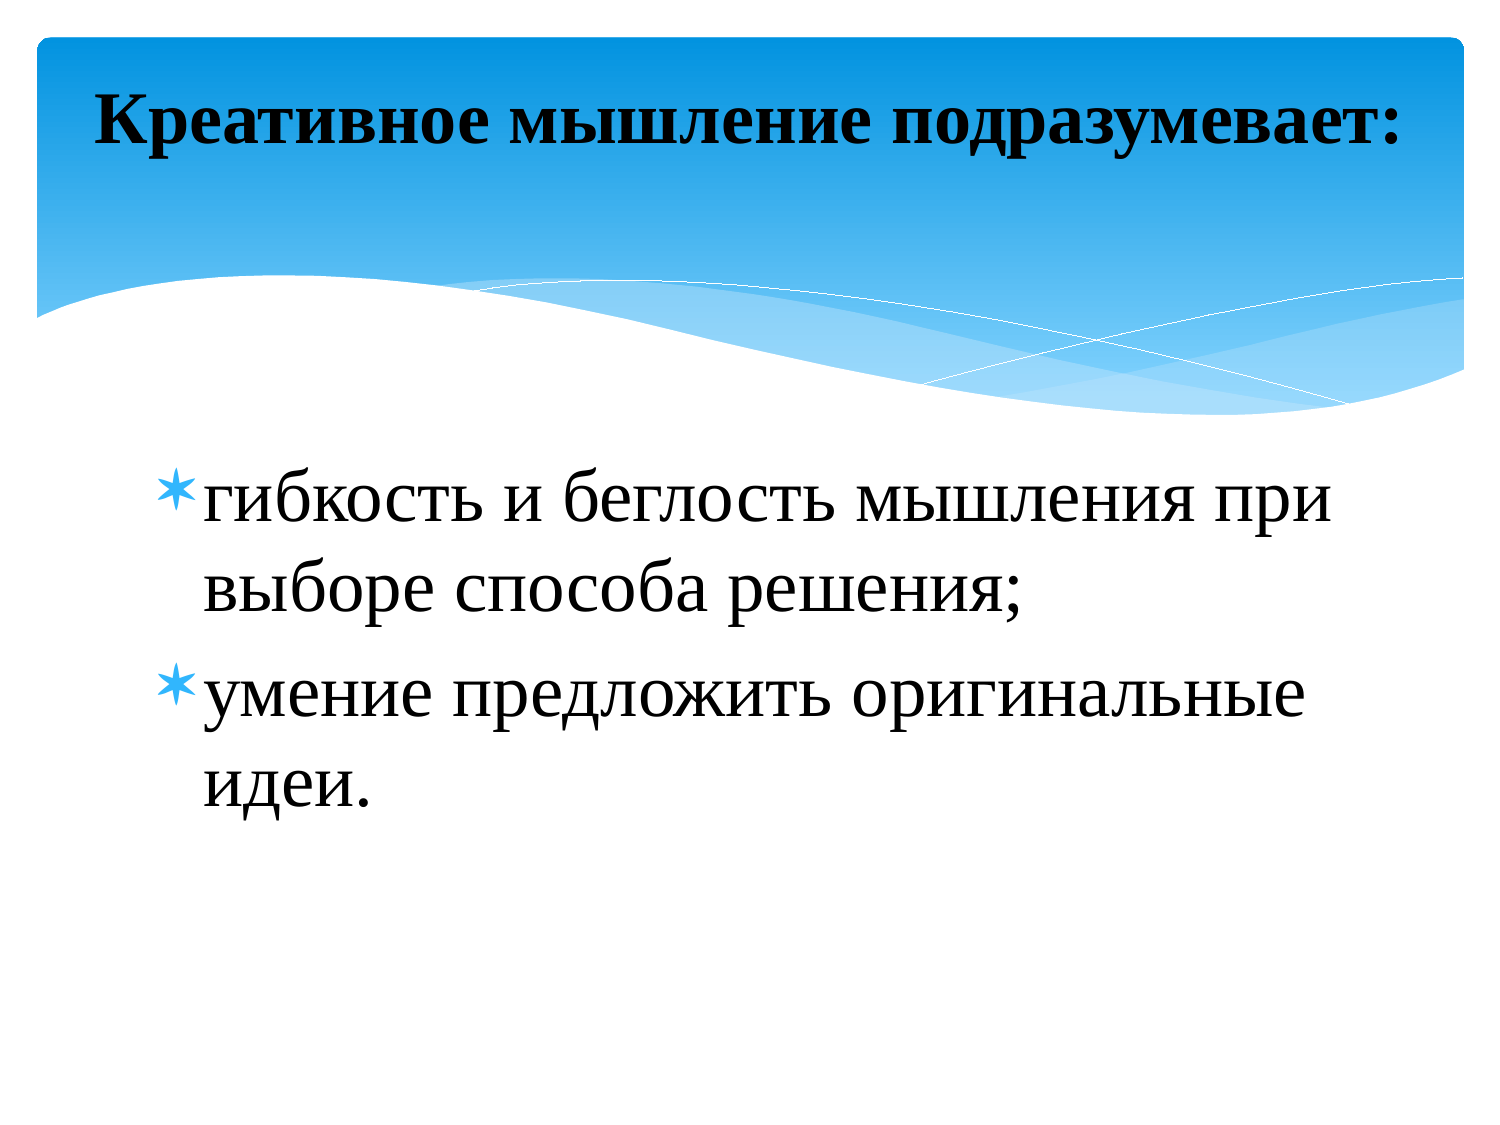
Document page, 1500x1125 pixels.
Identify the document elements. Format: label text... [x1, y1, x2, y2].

title Креативное мышление подразумевает: [75, 55, 1425, 261]
list гибкость и беглость мышления при выборе способа решения; умение предложить оригинальные идеи. [143, 438, 1359, 1005]
